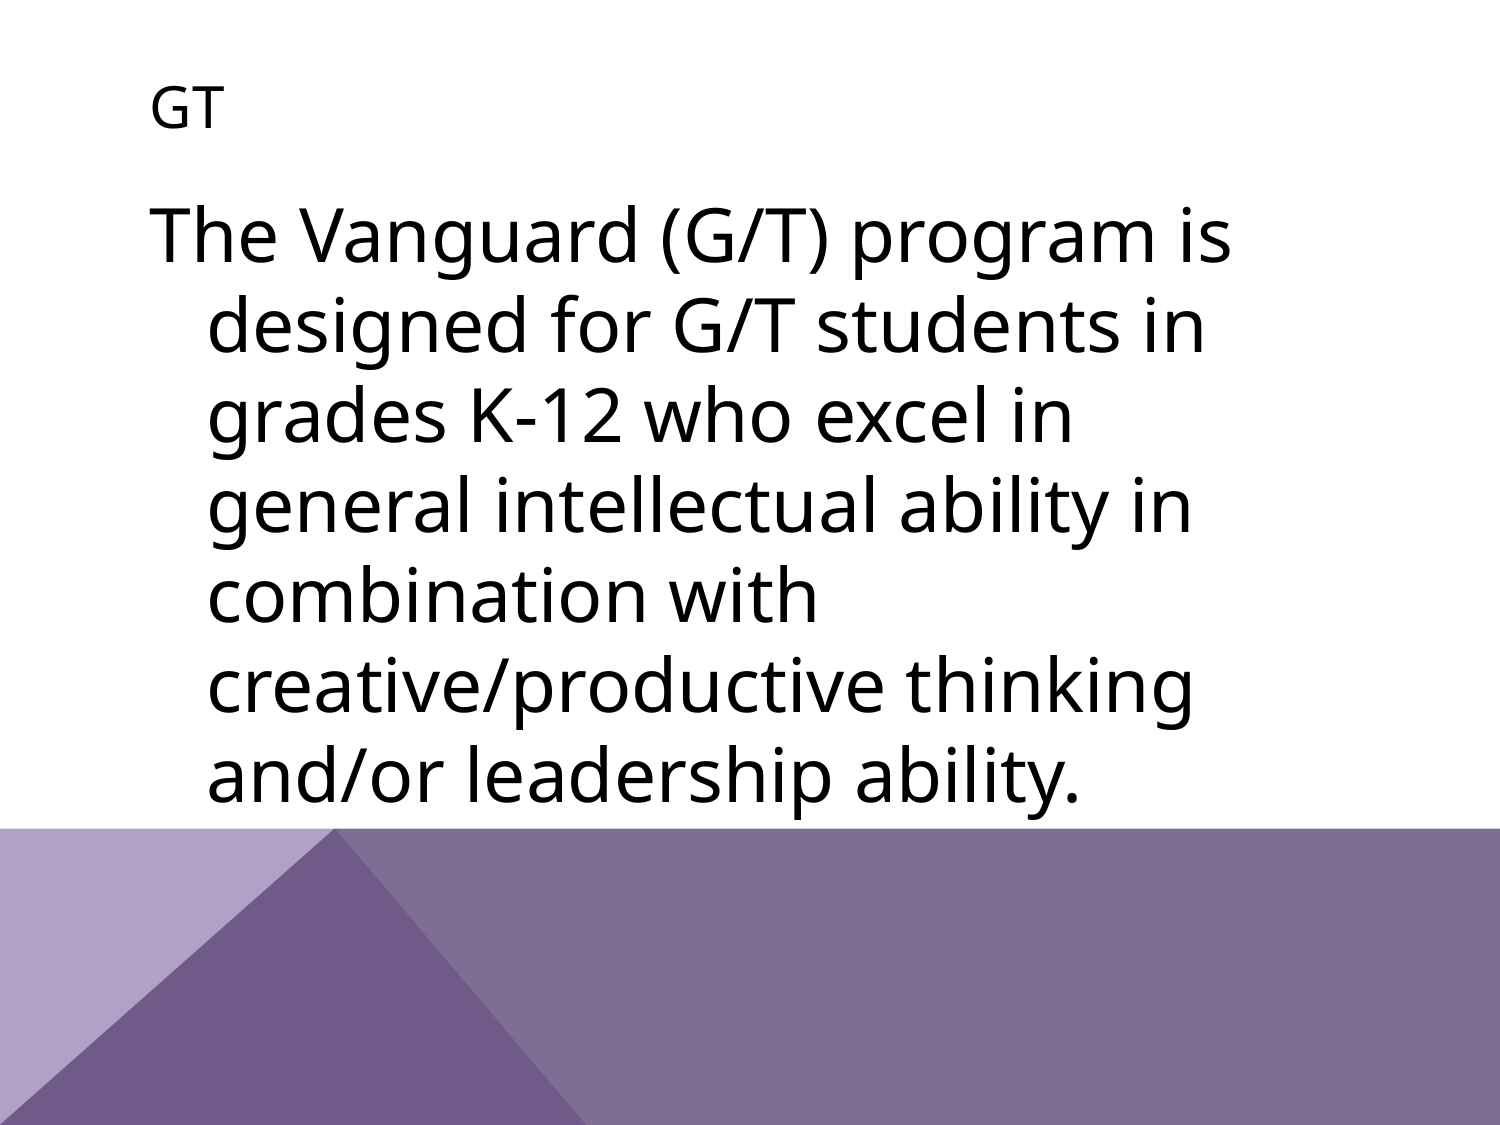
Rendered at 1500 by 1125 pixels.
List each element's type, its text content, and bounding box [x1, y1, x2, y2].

list The Vanguard (G/T) program is designed for G/T students in grades K-12 who excel in general intellectual ability in combination with creative/productive thinking and/or leadership ability. [134, 180, 1369, 768]
title GT [134, 59, 1369, 150]
